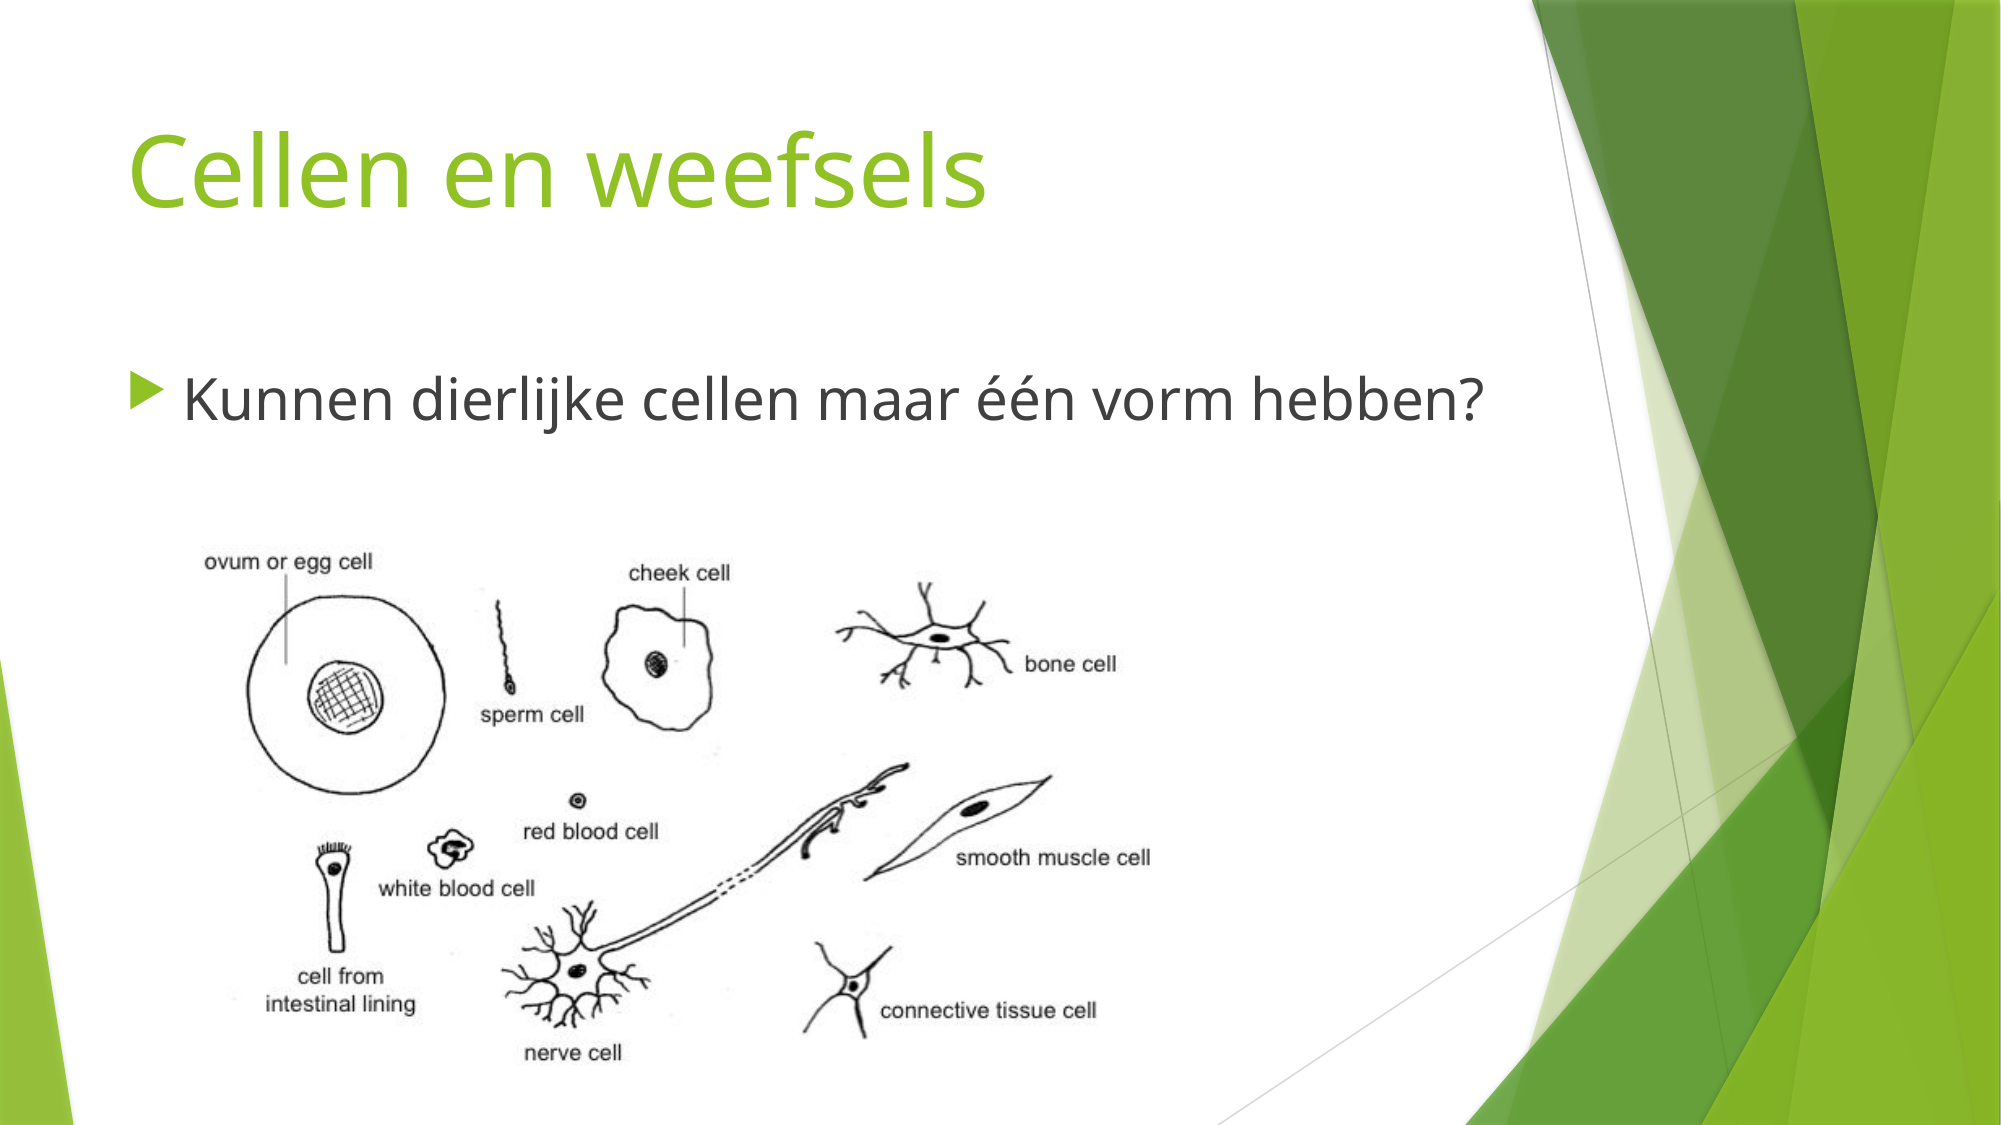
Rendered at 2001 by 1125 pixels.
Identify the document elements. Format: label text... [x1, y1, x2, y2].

title Cellen en weefsels [111, 99, 1522, 317]
list Kunnen dierlijke cellen maar één vorm hebben? [111, 354, 1522, 992]
picture [188, 532, 1244, 1085]
